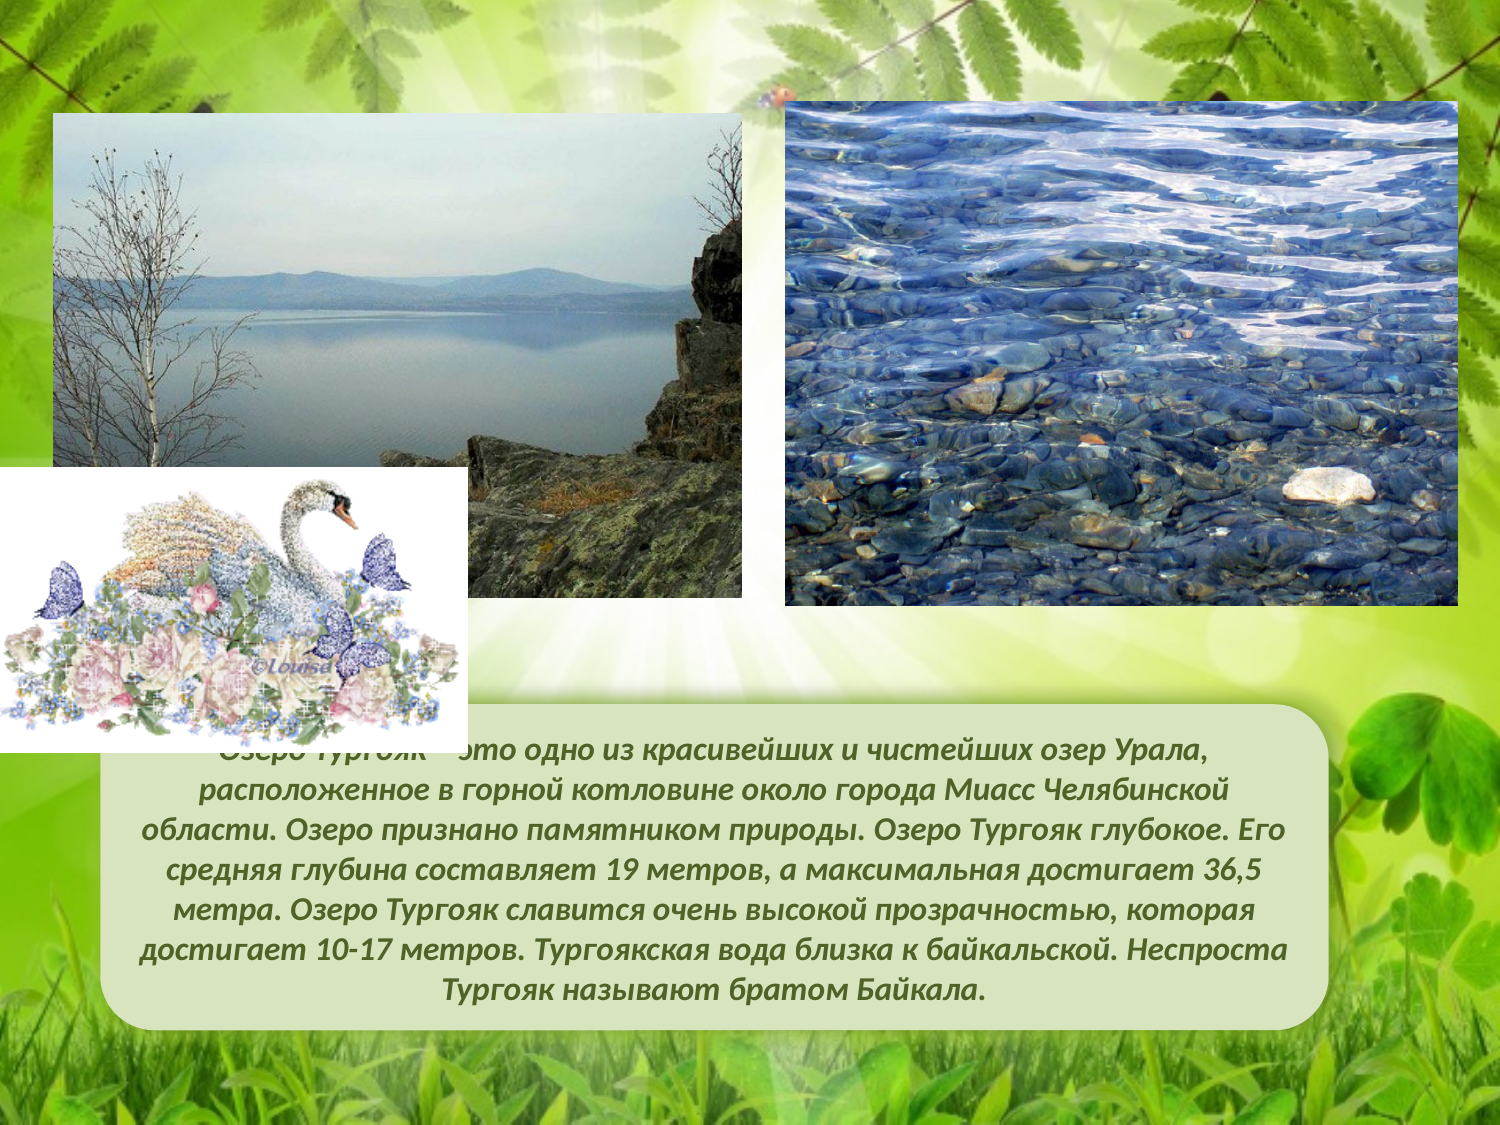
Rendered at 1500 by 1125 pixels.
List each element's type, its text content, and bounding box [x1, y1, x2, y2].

text_box Озеро Тургояк – это одно из красивейших и чистейших озер Урала, расположенное в горной котловине около города Миасс Челябинской области. Озеро признано памятником природы. Озеро Тургояк глубокое. Его средняя глубина составляет 19 метров, а максимальная достигает 36,5 метра. Озеро Тургояк славится очень высокой прозрачностью, которая достигает 10-17 метров. Тургоякская вода близка к байкальской. Неспроста Тургояк называют братом Байкала. [100, 704, 1329, 1031]
picture [0, 0, 1500, 1125]
